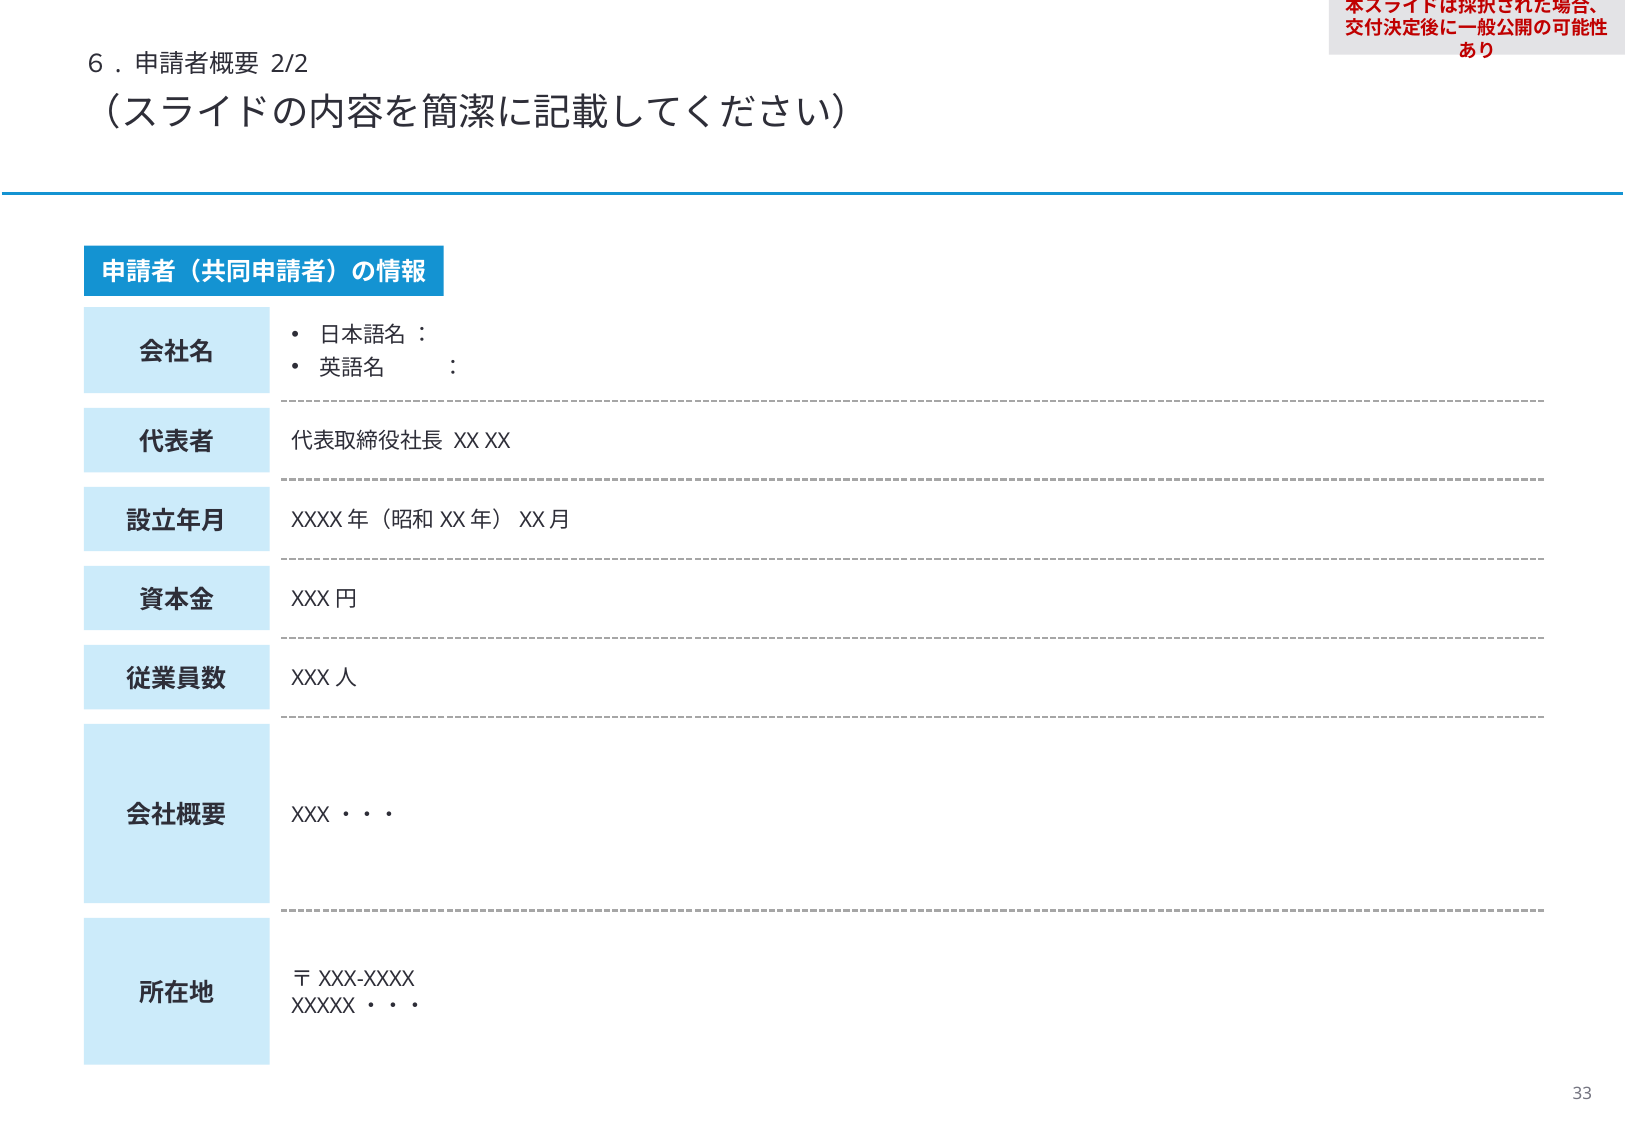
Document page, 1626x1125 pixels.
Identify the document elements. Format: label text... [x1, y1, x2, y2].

text_box XXXX年（昭和XX年）XX月 [279, 486, 1542, 552]
text_box 本スライドは採択された場合、交付決定後に一般公開の可能性あり [1328, 0, 1625, 55]
text_box XXX人 [279, 644, 1542, 710]
text_box 〒XXX-XXXX XXXXX・・・ [279, 917, 1542, 1065]
text_box 従業員数 [83, 644, 270, 710]
text_box 日本語名 ： 英語名 ： [279, 306, 1542, 394]
text_box 会社概要 [83, 723, 270, 904]
text_box 代表者 [83, 407, 270, 473]
text_box 申請者（共同申請者）の情報 [83, 245, 445, 297]
text_box 設立年月 [83, 486, 270, 552]
text_box 会社名 [83, 306, 270, 394]
text_box 資本金 [83, 565, 270, 631]
list （スライドの内容を簡潔に記載してください） [84, 83, 1543, 183]
list ６. 申請者概要 2/2 [84, 40, 1543, 82]
text_box 所在地 [83, 917, 270, 1065]
text_box XXX・・・ [279, 723, 1542, 904]
text_box XXX円 [279, 565, 1542, 631]
text_box 代表取締役社長 XX XX [279, 407, 1542, 473]
